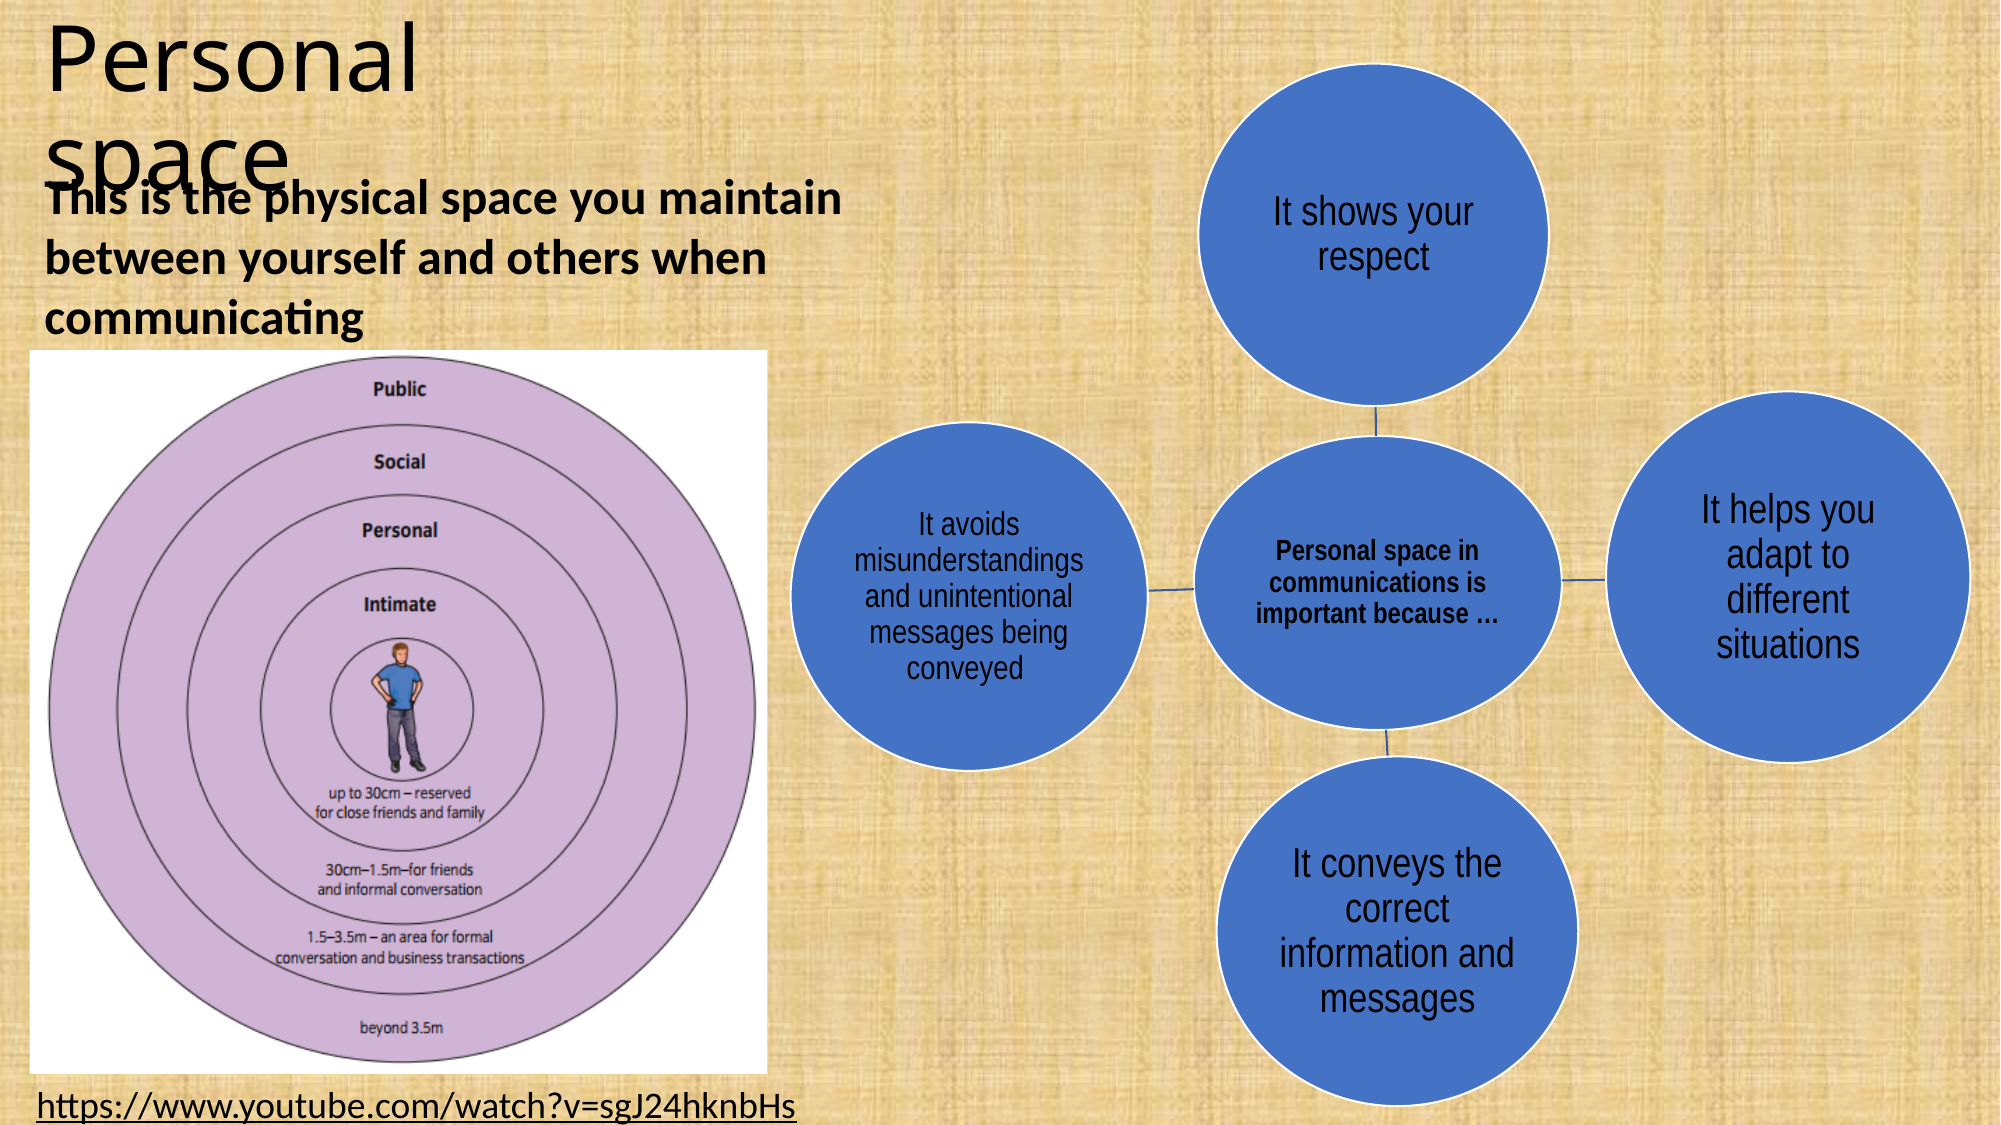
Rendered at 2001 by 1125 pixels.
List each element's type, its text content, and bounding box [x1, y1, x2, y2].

title Personal space [29, 29, 627, 157]
text_box https://www.youtube.com/watch?v=sgJ24hknbHs [21, 1073, 1029, 1125]
text_box This is the physical space you maintain between yourself and others when communicating [29, 157, 499, 350]
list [499, 97, 1971, 1077]
picture [0, 0, 2001, 1125]
